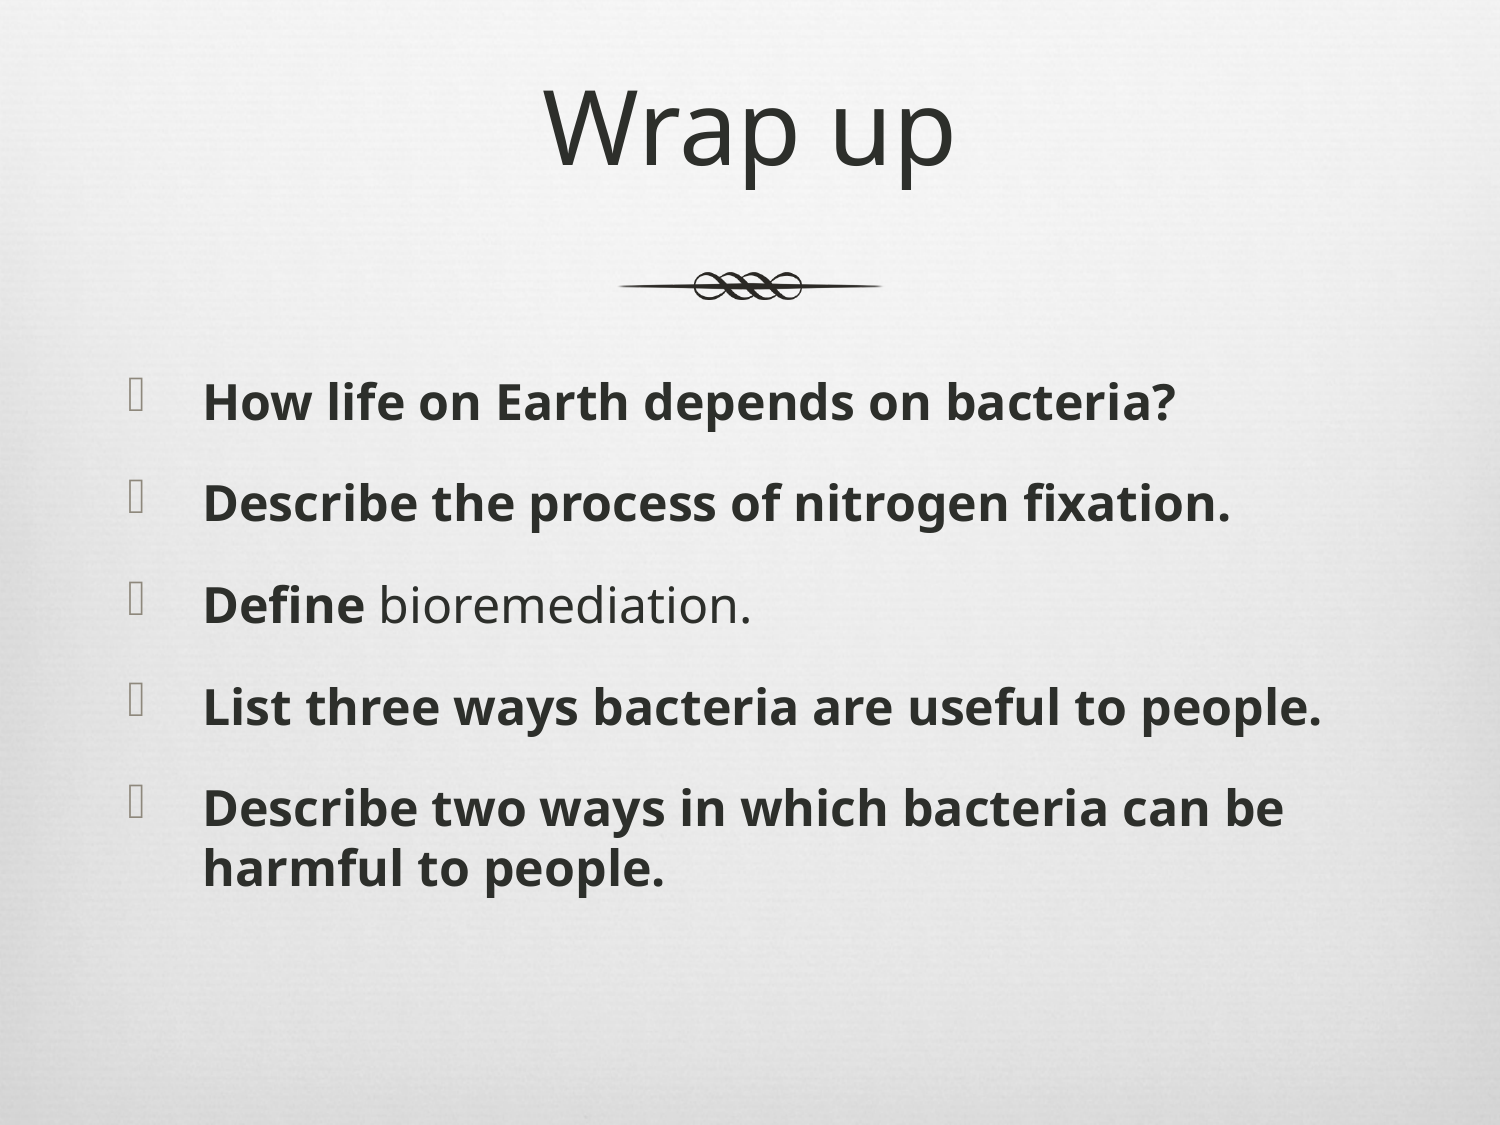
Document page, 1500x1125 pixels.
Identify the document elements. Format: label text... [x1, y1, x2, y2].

title Wrap up [112, 11, 1388, 236]
picture [615, 272, 885, 300]
list How life on Earth depends on bacteria? Describe the process of nitrogen fixation. Define bioremediation. List three ways bacteria are useful to people. Describe two ways in which bacteria can be harmful to people. [112, 362, 1388, 963]
